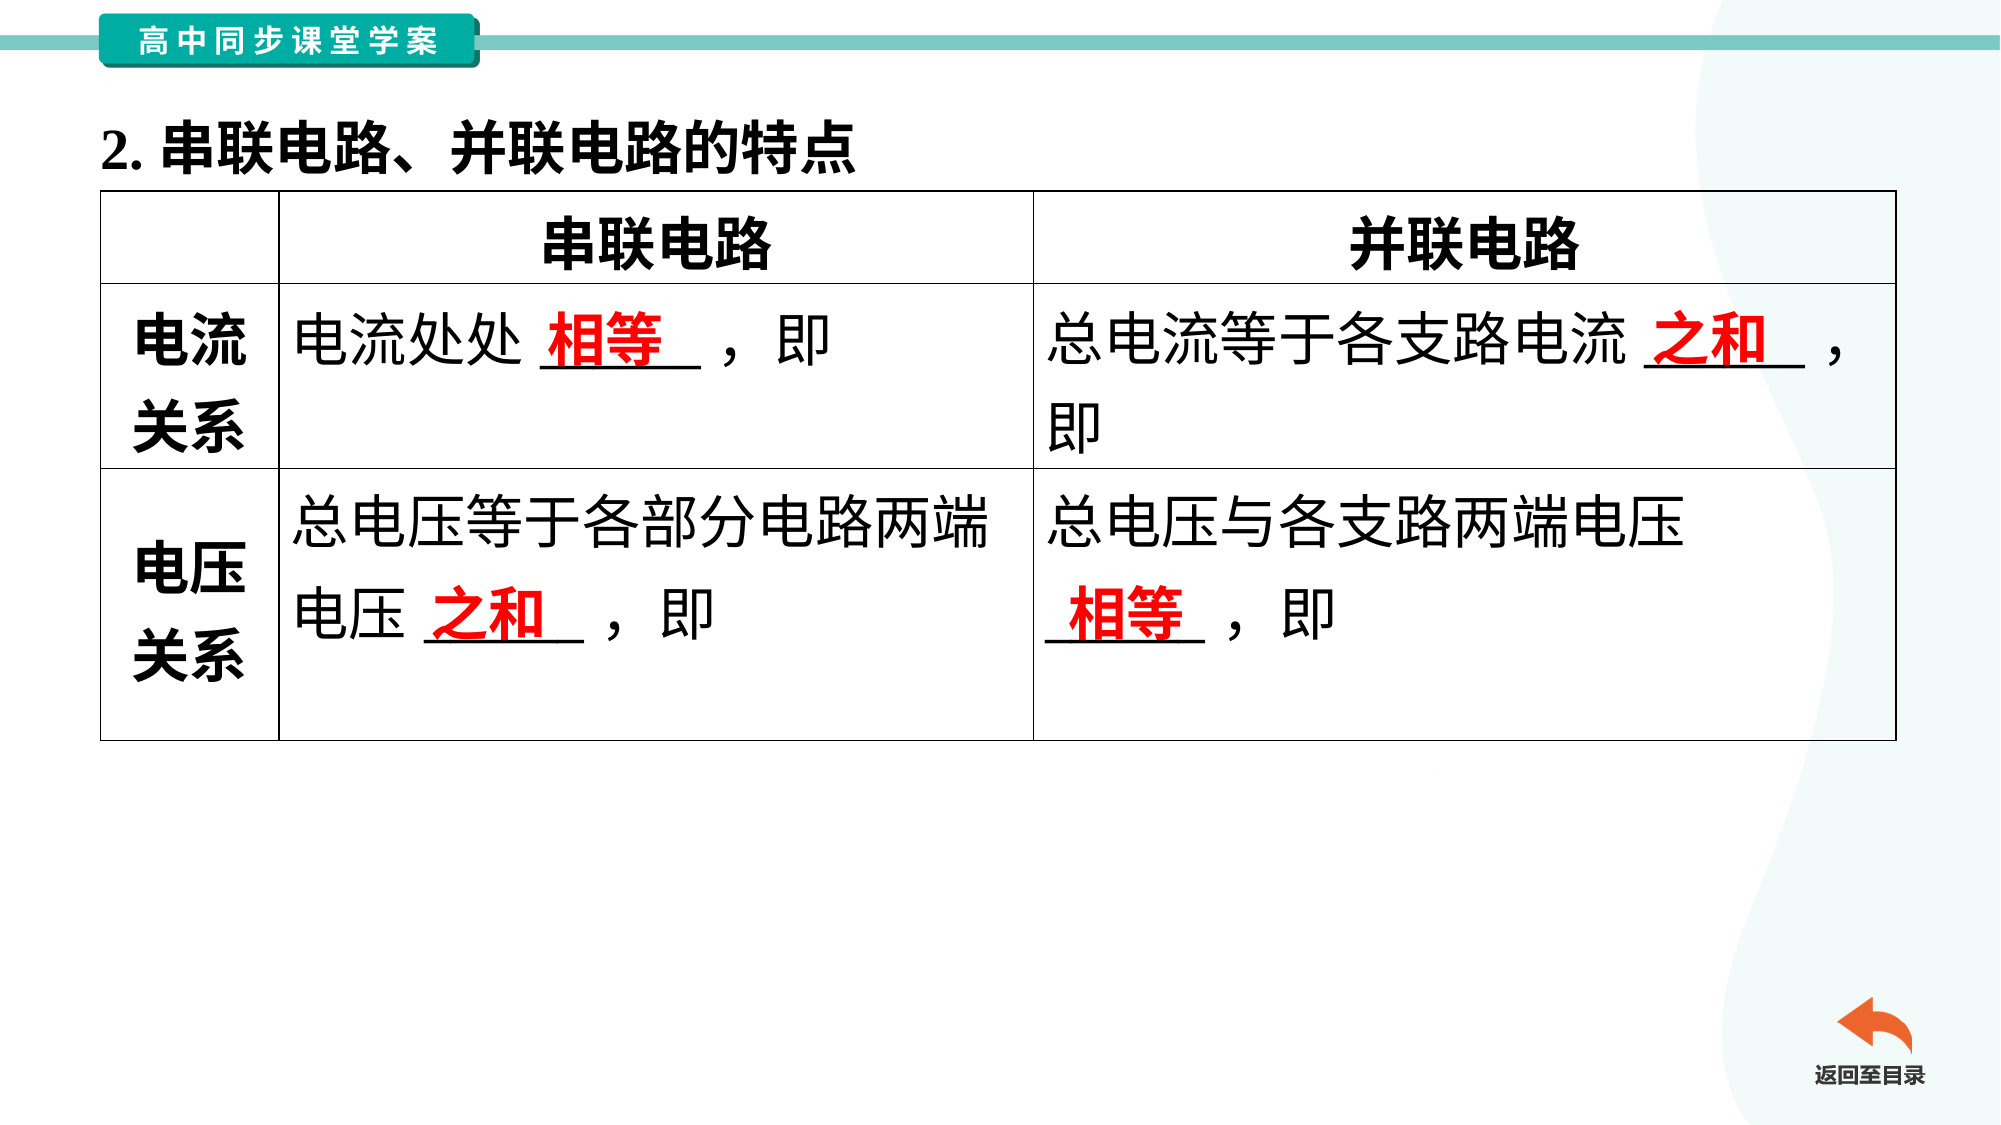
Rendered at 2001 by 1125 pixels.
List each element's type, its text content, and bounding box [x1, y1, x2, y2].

text_box 相等 [525, 285, 686, 366]
text_box 之和 [409, 559, 569, 640]
text_box 相等 [1046, 559, 1207, 640]
picture [0, 0, 2000, 1125]
text_box 2.串联电路、并联电路的特点 [100, 76, 1899, 170]
text_box 之和 [1630, 284, 1790, 364]
